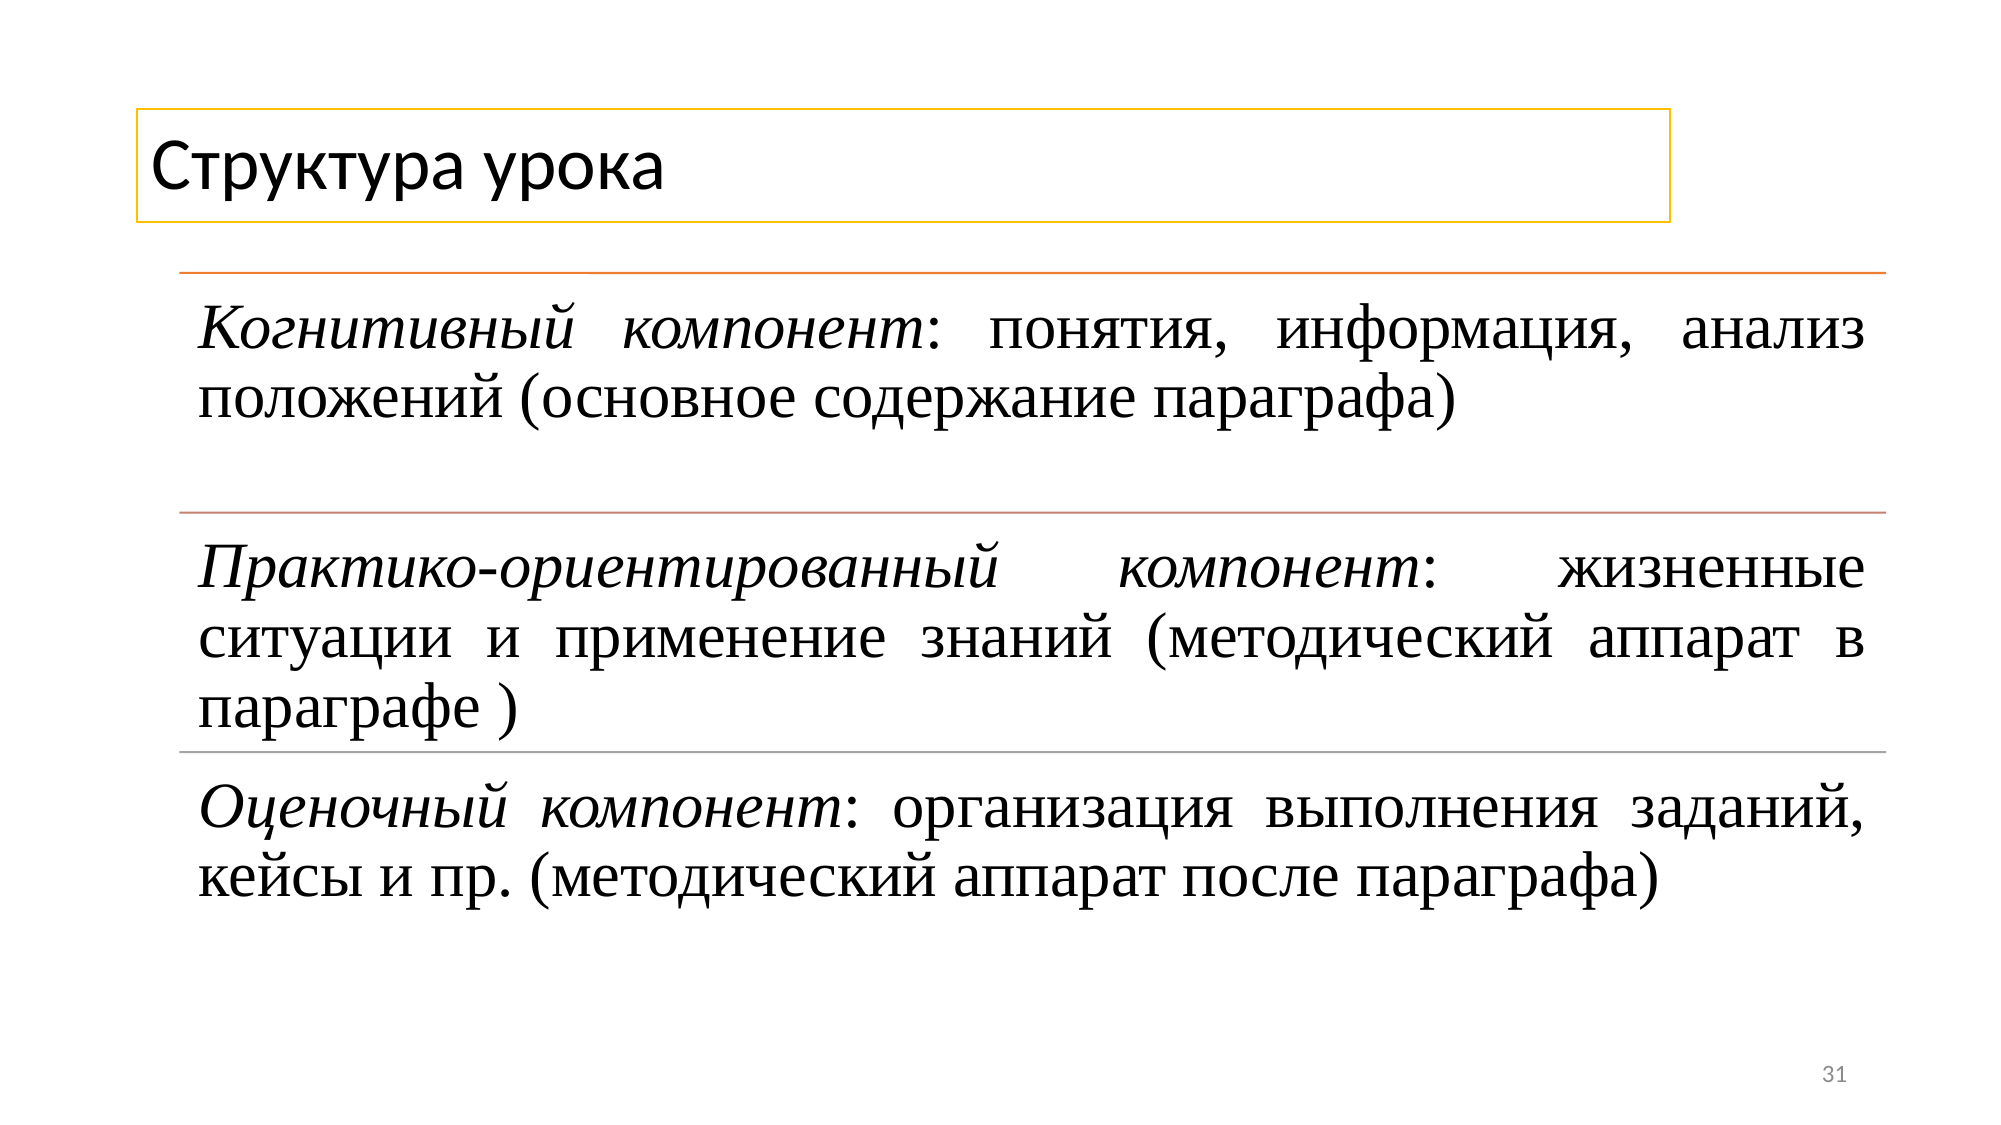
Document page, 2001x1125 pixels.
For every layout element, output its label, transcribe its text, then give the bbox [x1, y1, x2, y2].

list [179, 272, 1887, 992]
slide_number 31 [1412, 1042, 1863, 1103]
title Структура урока [136, 108, 1671, 223]
